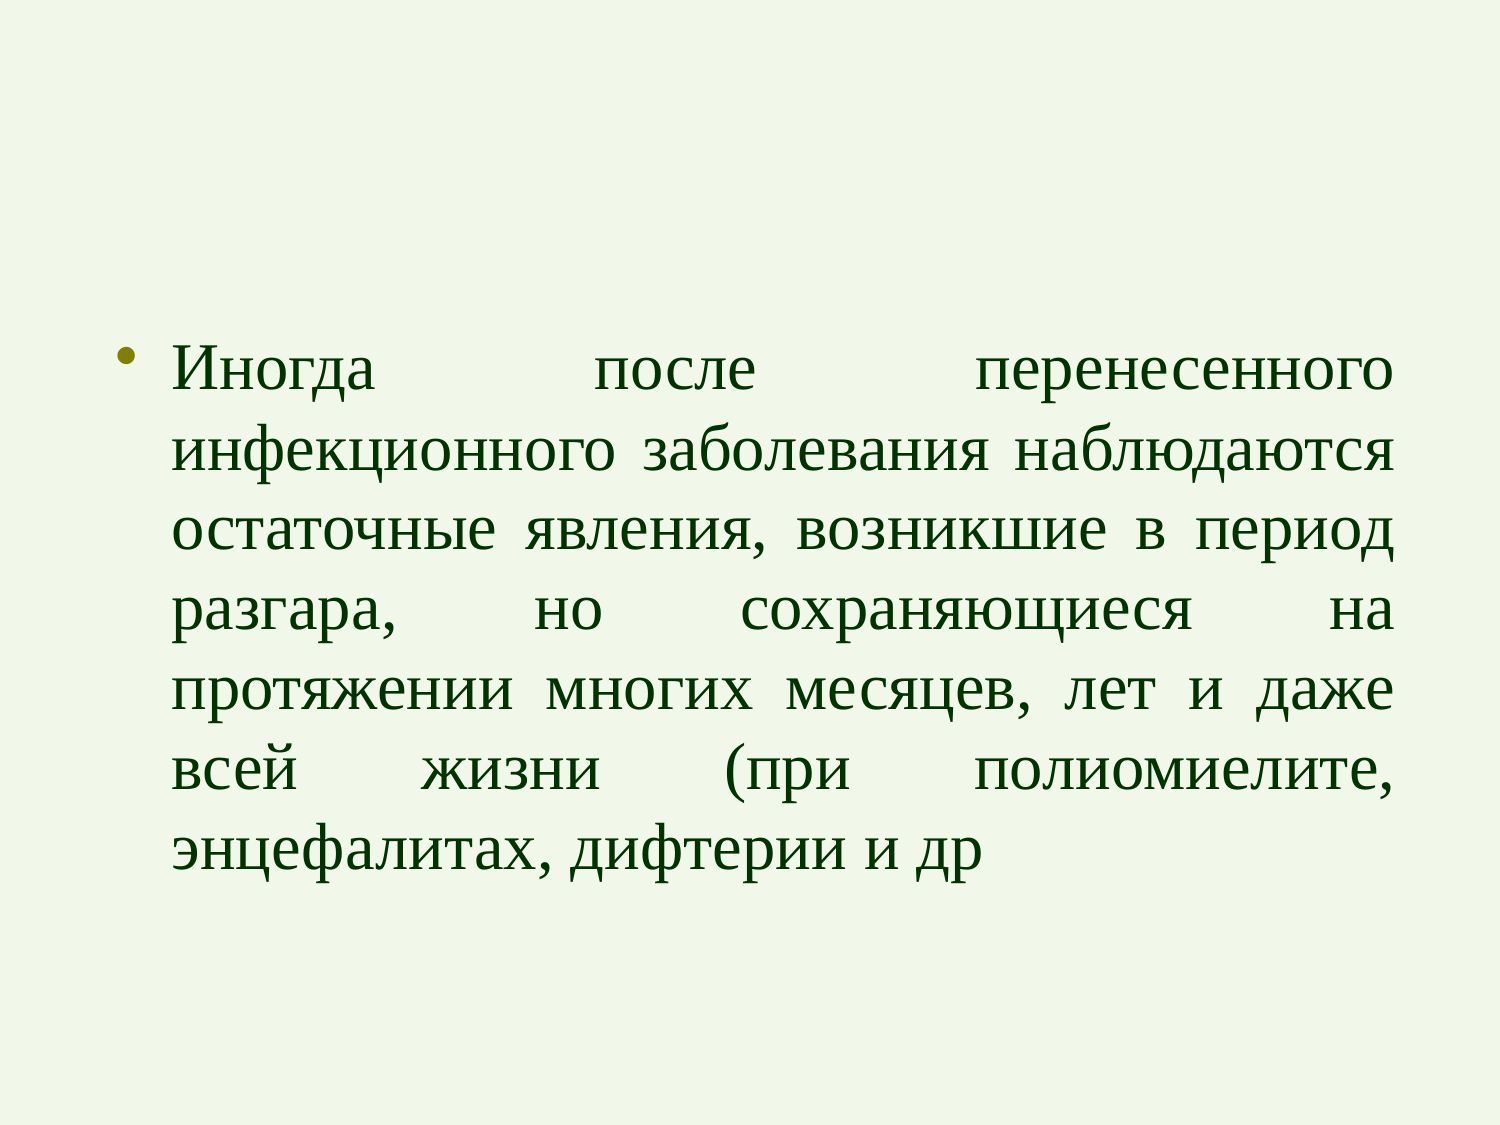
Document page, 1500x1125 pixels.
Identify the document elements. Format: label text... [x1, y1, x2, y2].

list Иногда после перенесенного инфекционного заболевания наблюдаются остаточные явления, возникшие в период разгара, но сохраняющиеся на протяжении многих месяцев, лет и даже всей жизни (при полиомиелите, энцефалитах, дифтерии и др [100, 220, 1412, 905]
